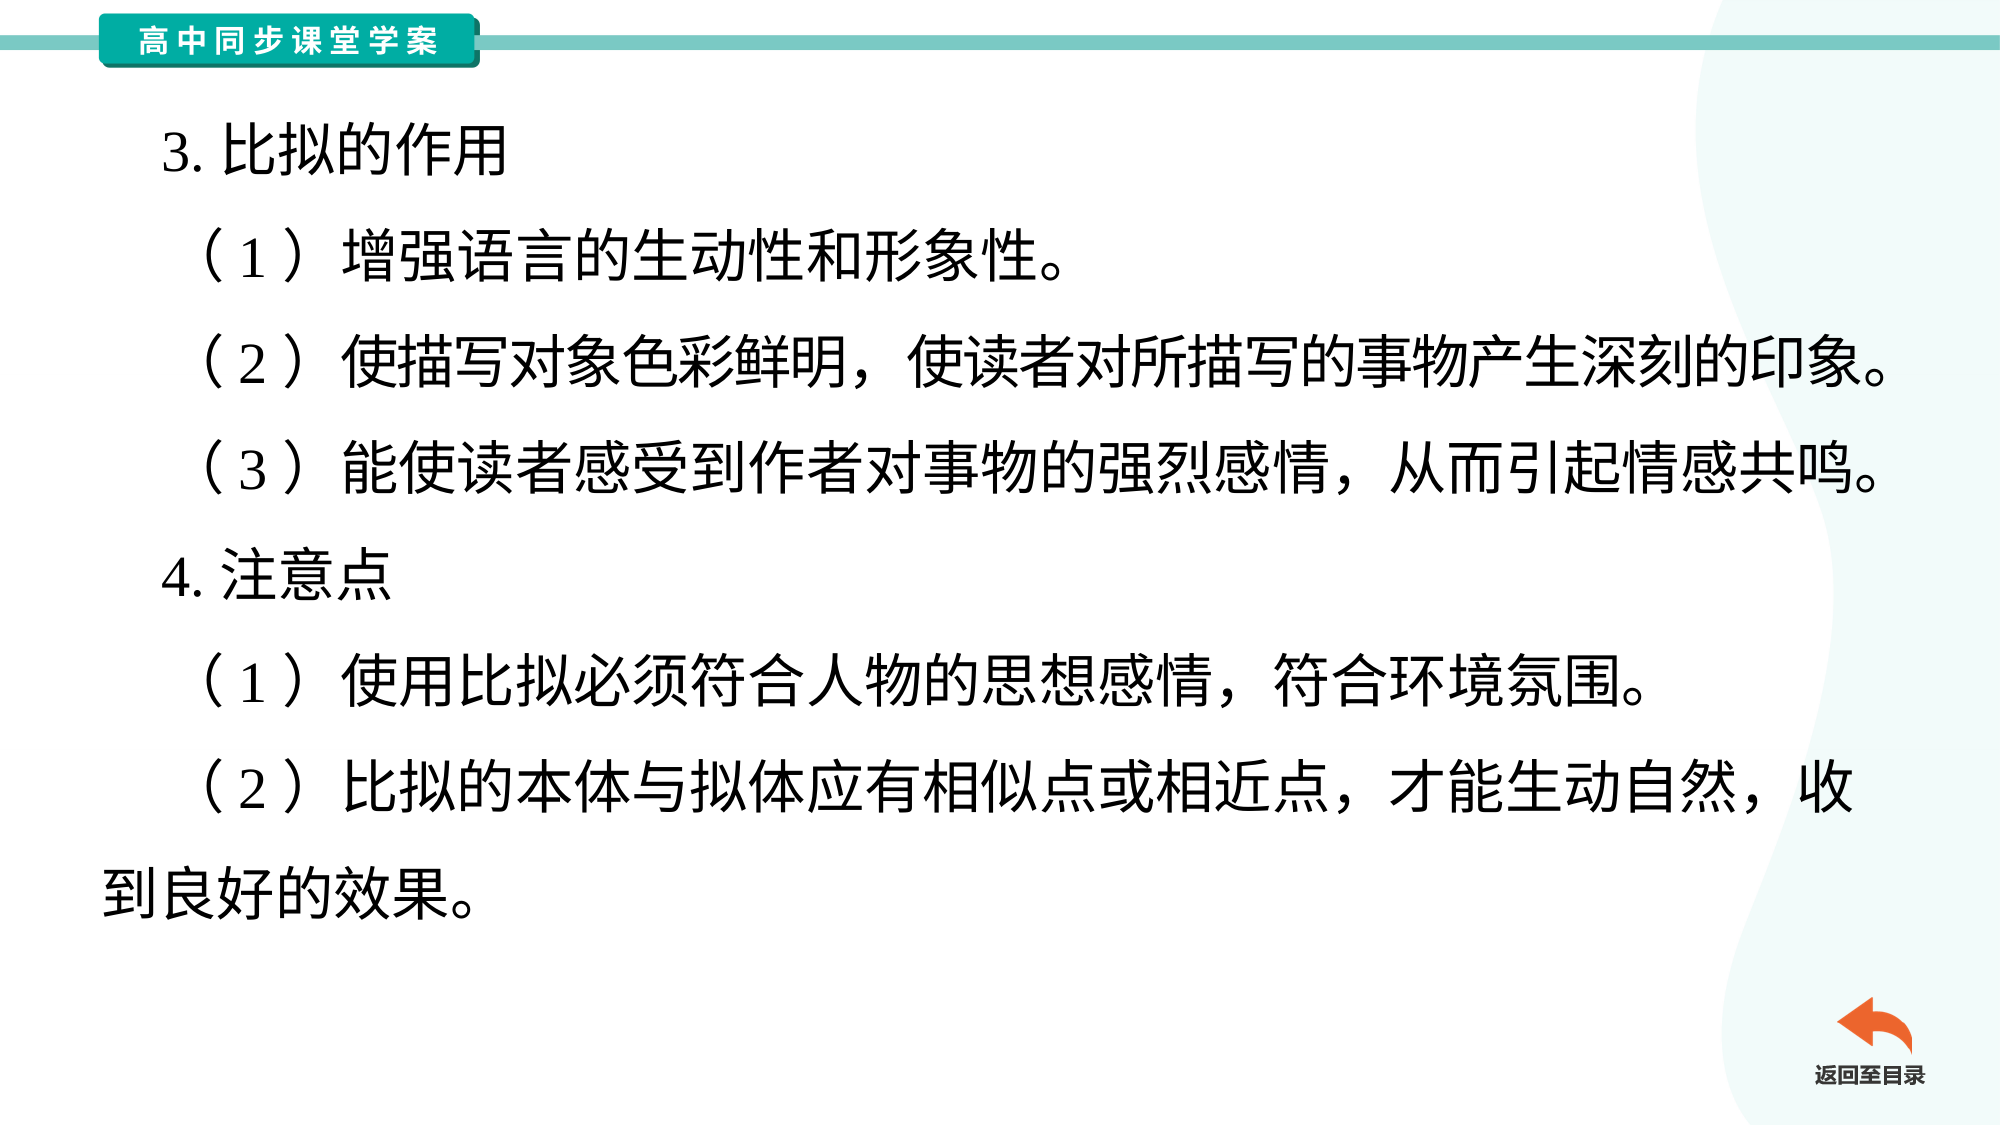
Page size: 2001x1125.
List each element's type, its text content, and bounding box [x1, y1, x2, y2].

text_box 3.比拟的作用 （1）增强语言的生动性和形象性。 （2）使描写对象色彩鲜明，使读者对所描写的事物产生深刻的印象。 （3）能使读者感受到作者对事物的强烈感情，从而引起情感共鸣。 4.注意点 （1）使用比拟必须符合人物的思想感情，符合环境氛围。 （2）比拟的本体与拟体应有相似点或相近点，才能生动自然，收 到良好的效果。 [100, 76, 1899, 927]
picture [0, 0, 2000, 1125]
